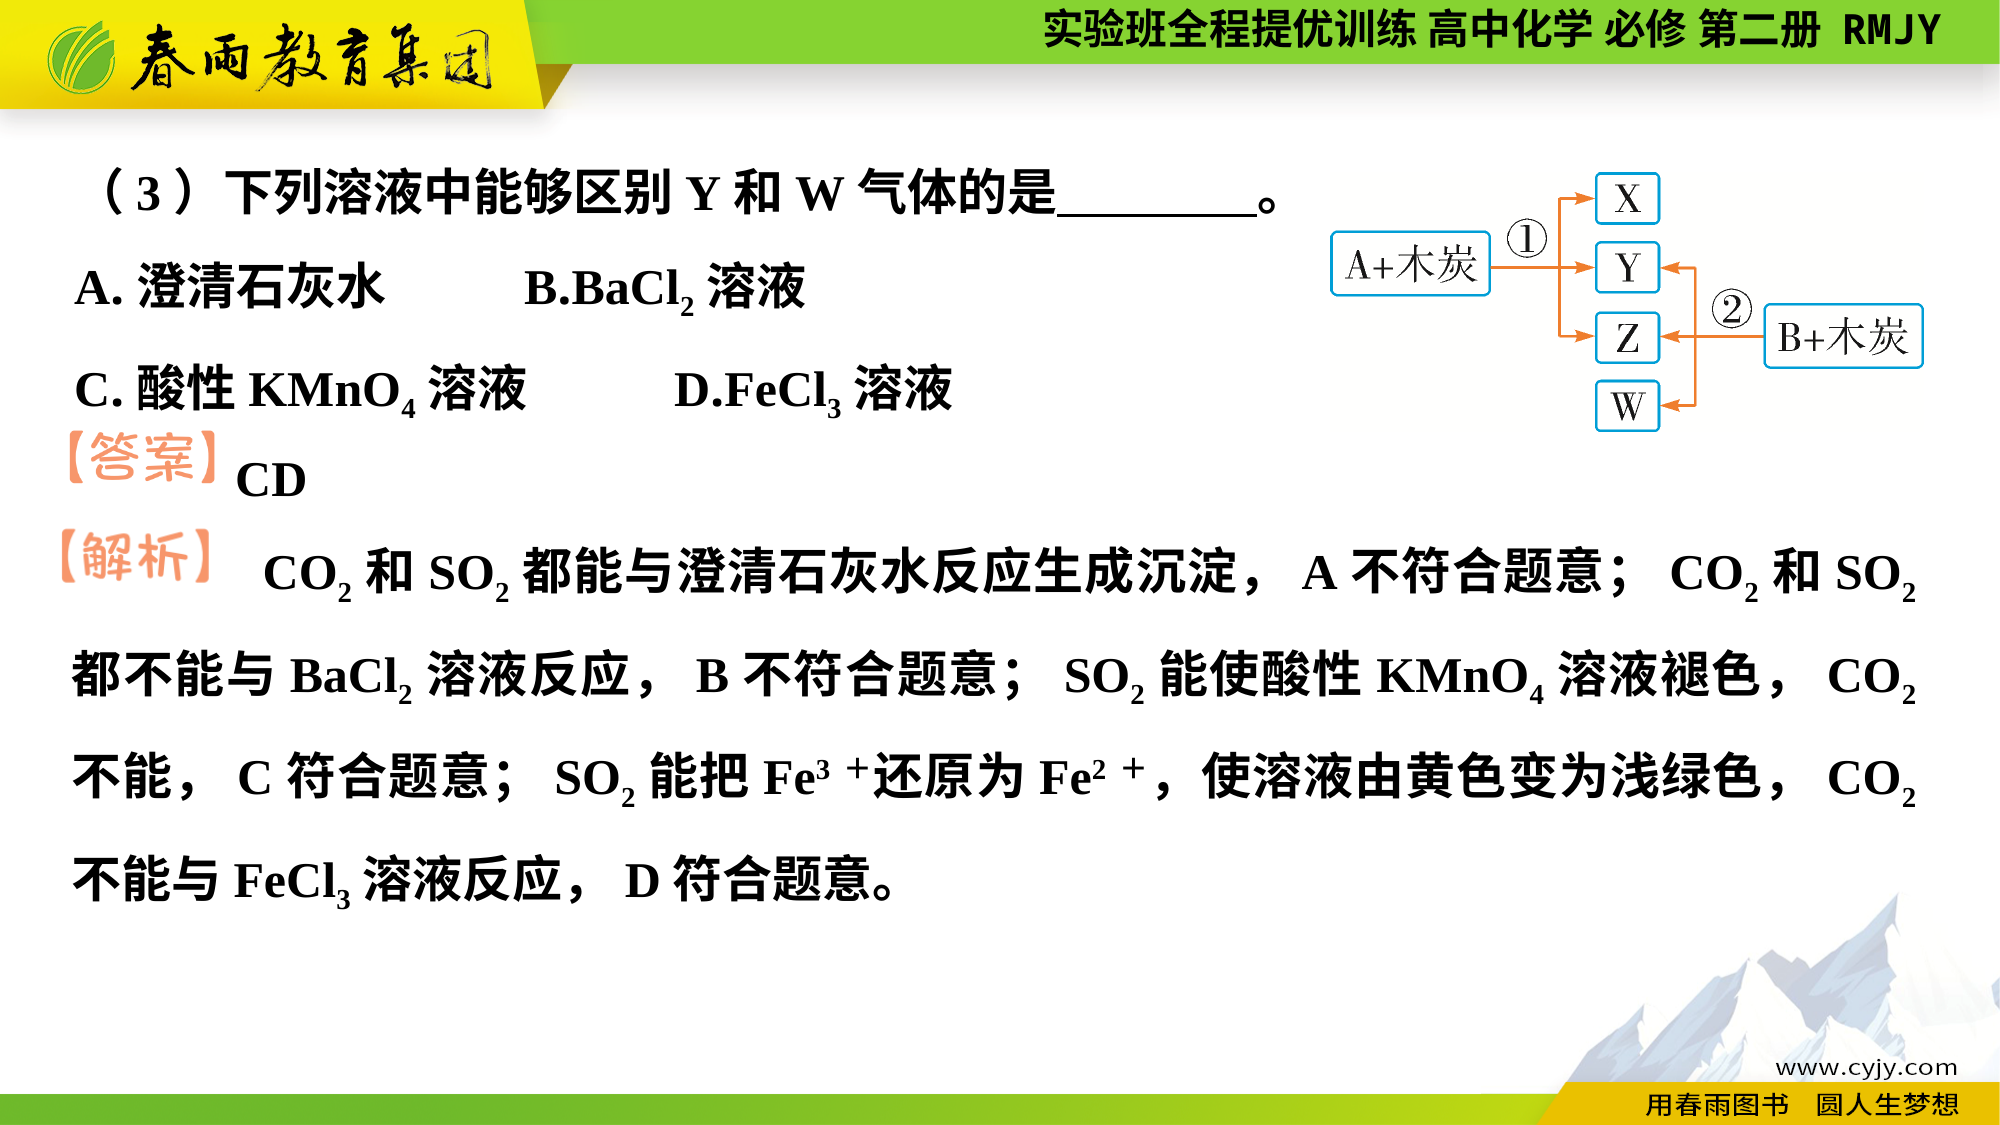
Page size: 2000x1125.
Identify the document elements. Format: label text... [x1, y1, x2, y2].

text_box CD [220, 408, 1944, 498]
list （3）下列溶液中能够区别Y和W气体的是 。 A.澄清石灰水 B.BaCl2溶液 C.酸性KMnO4溶液 D.FeCl3溶液 [59, 122, 1944, 411]
picture [0, 0, 2000, 1125]
text_box CO2和SO2都能与澄清石灰水反应生成沉淀，A不符合题意；CO2和SO2都不能与BaCl2溶液反应，B不符合题意；SO2能使酸性KMnO4溶液褪色，CO2不能，C符合题意；SO2能把Fe3＋还原为Fe2＋，使溶液由黄色变为浅绿色，CO2不能与FeCl3溶液反应，D符合题意。 [56, 498, 1944, 923]
